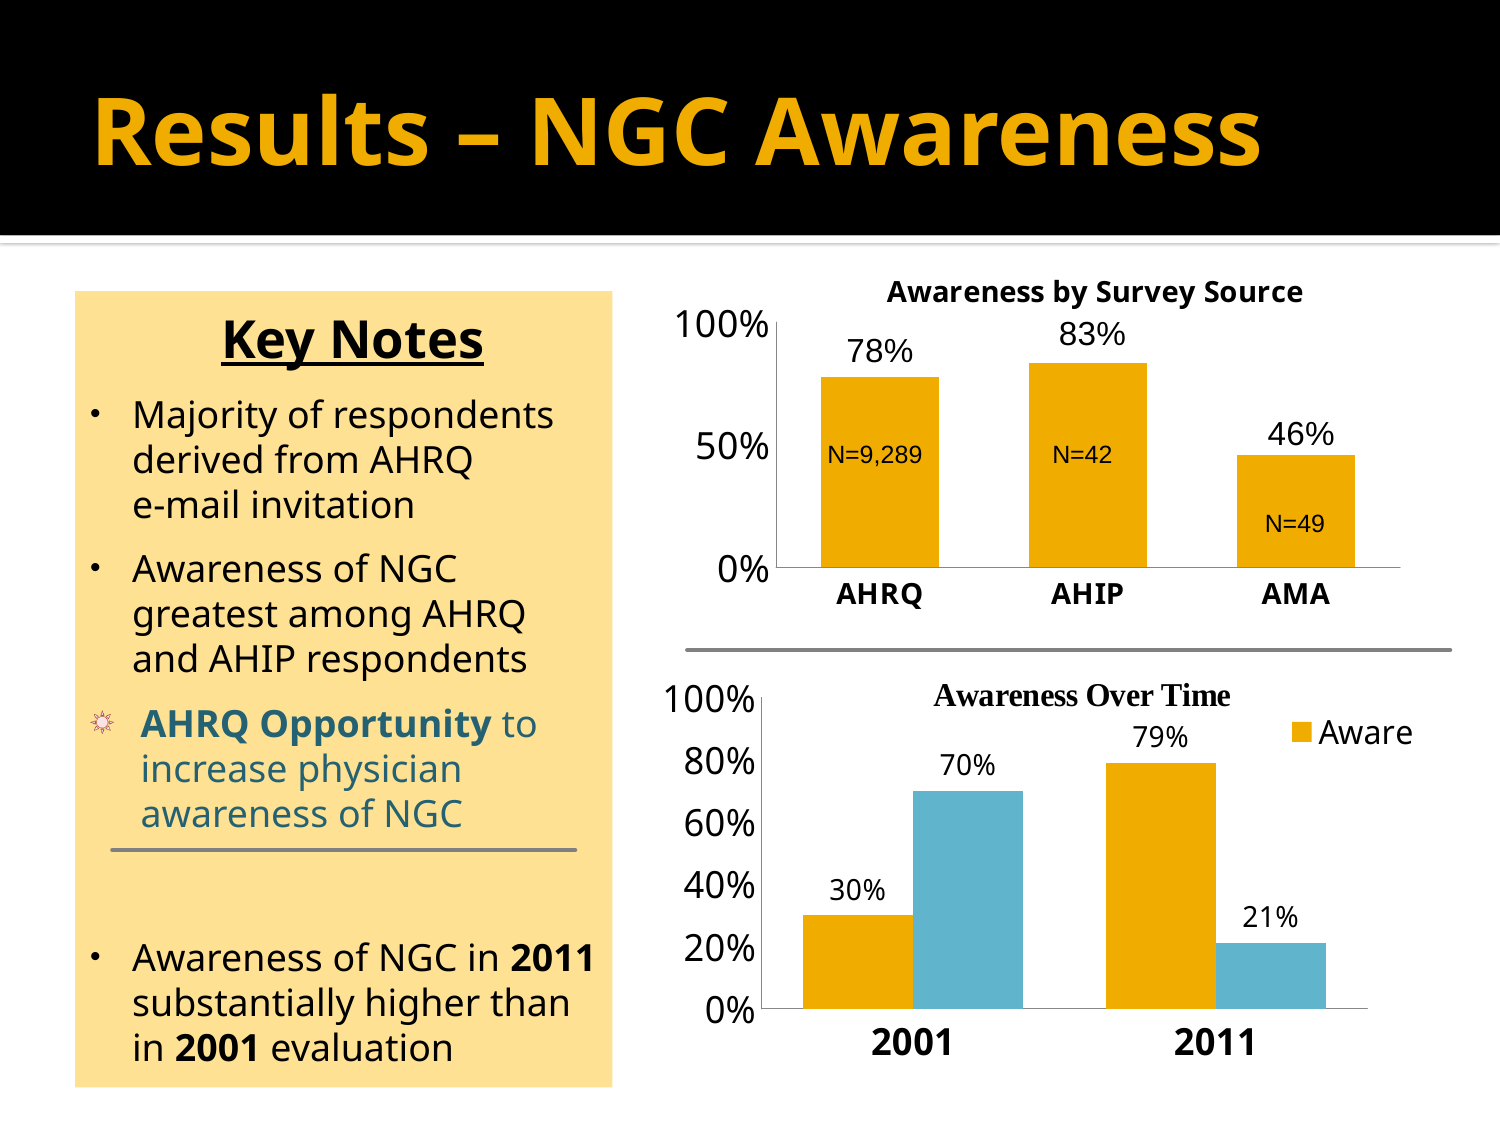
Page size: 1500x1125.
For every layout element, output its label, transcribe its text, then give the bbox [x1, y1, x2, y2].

list Key Notes Majority of respondents derived from AHRQ e-mail invitation Awareness of NGC greatest among AHRQ and AHIP respondents AHRQ Opportunity to increase physician awareness of NGC Awareness of NGC in 2011 substantially higher than in 2001 evaluation [75, 291, 613, 1088]
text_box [612, 249, 1475, 1075]
picture [90, 710, 114, 734]
title Results – NGC Awareness [75, 24, 1425, 231]
